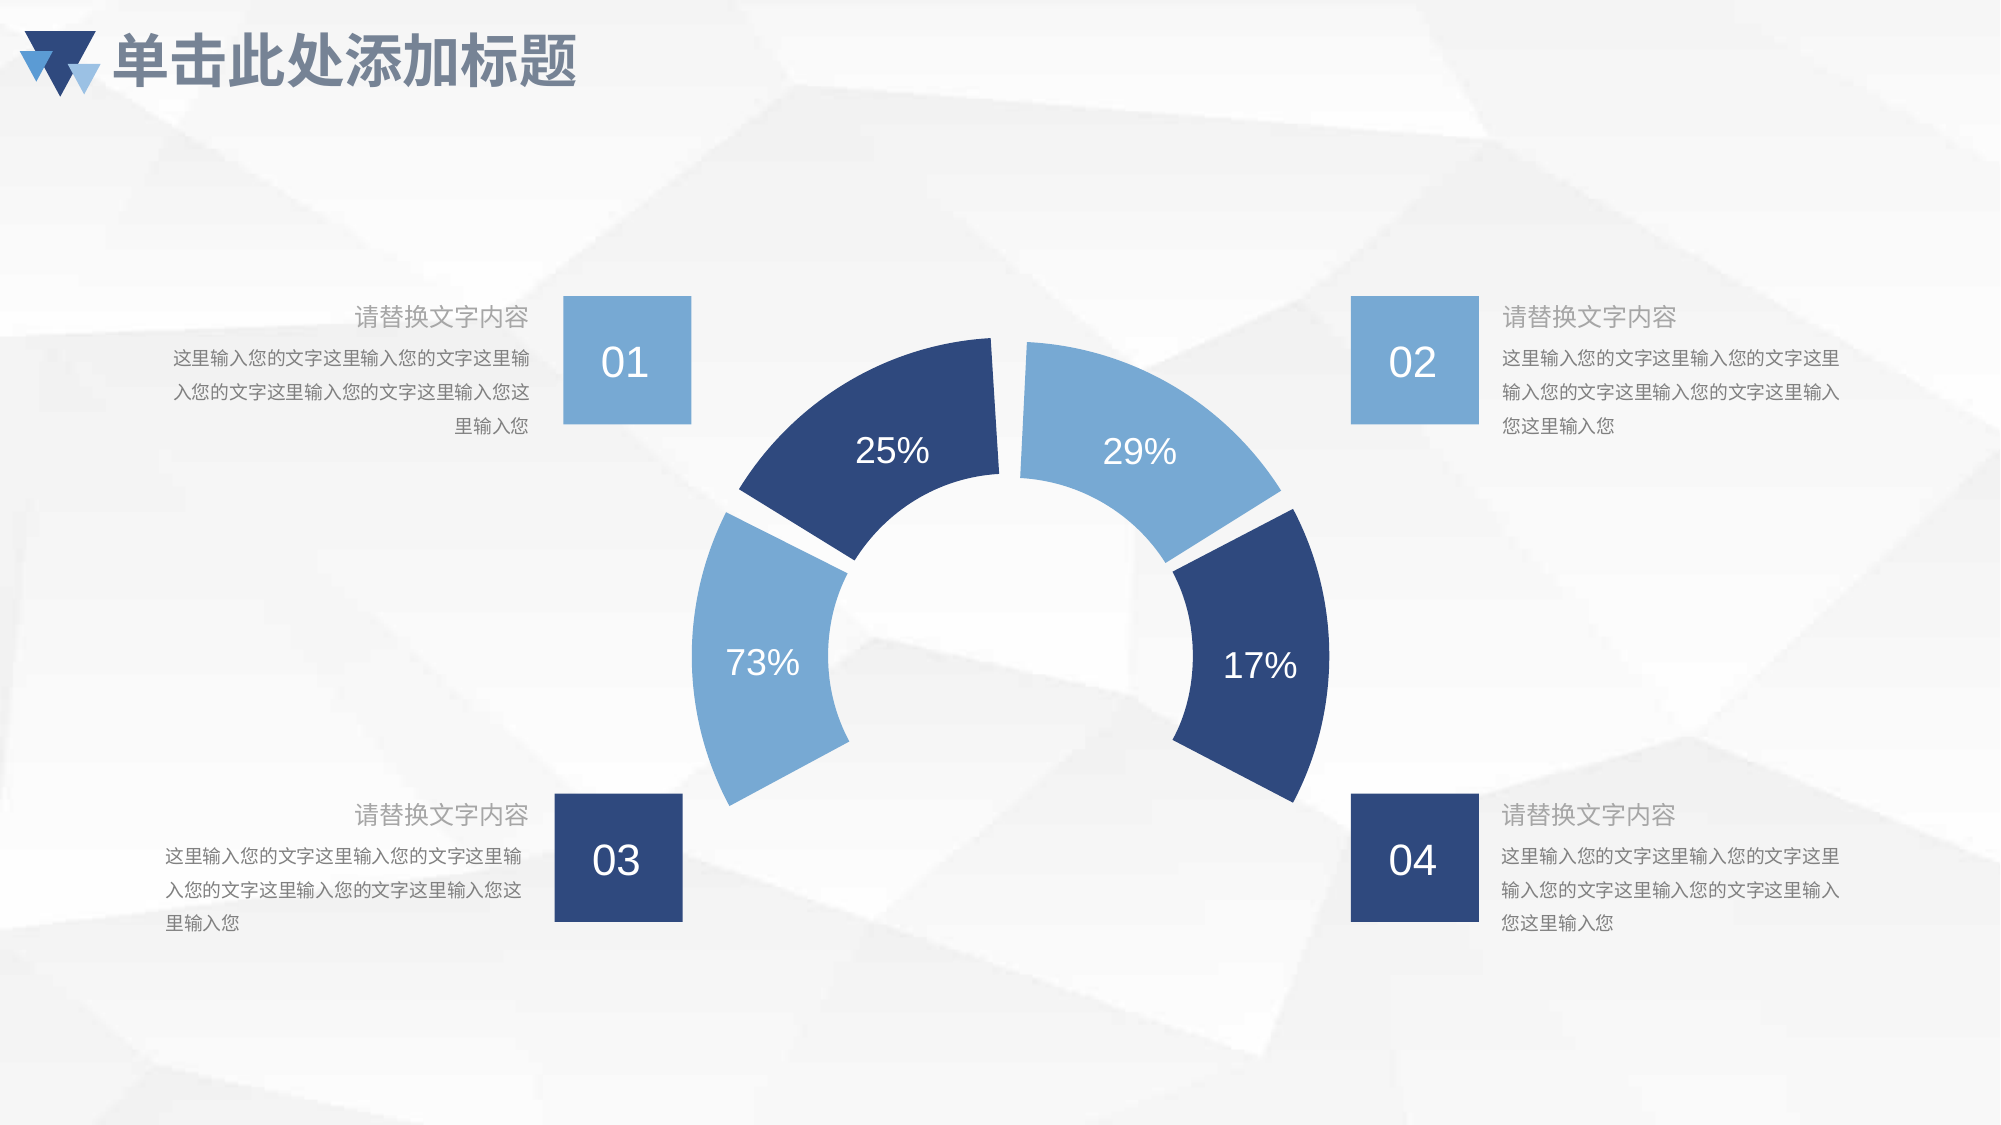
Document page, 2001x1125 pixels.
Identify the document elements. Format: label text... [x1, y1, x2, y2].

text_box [1350, 296, 1479, 425]
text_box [1172, 508, 1332, 803]
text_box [738, 338, 1000, 561]
text_box 请替换文字内容 [1502, 283, 1739, 335]
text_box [1350, 793, 1479, 922]
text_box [691, 512, 850, 807]
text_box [1020, 342, 1282, 563]
picture [0, 0, 2001, 1125]
text_box 这里输入您的文字这里输入您的文字这里输入您的文字这里输入您的文字这里输入您这里输入您 [1502, 335, 1848, 438]
text_box 请替换文字内容 [298, 283, 530, 335]
text_box 请替换文字内容 [298, 781, 530, 833]
text_box 请替换文字内容 [1501, 781, 1738, 833]
text_box 这里输入您的文字这里输入您的文字这里输入您的文字这里输入您的文字这里输入您这里输入您 [1501, 833, 1848, 936]
text_box 这里输入您的文字这里输入您的文字这里输入您的文字这里输入您的文字这里输入您这里输入您 [165, 335, 530, 442]
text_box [563, 296, 692, 425]
text_box 这里输入您的文字这里输入您的文字这里输入您的文字这里输入您的文字这里输入您这里输入您 [165, 833, 530, 940]
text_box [554, 793, 683, 922]
